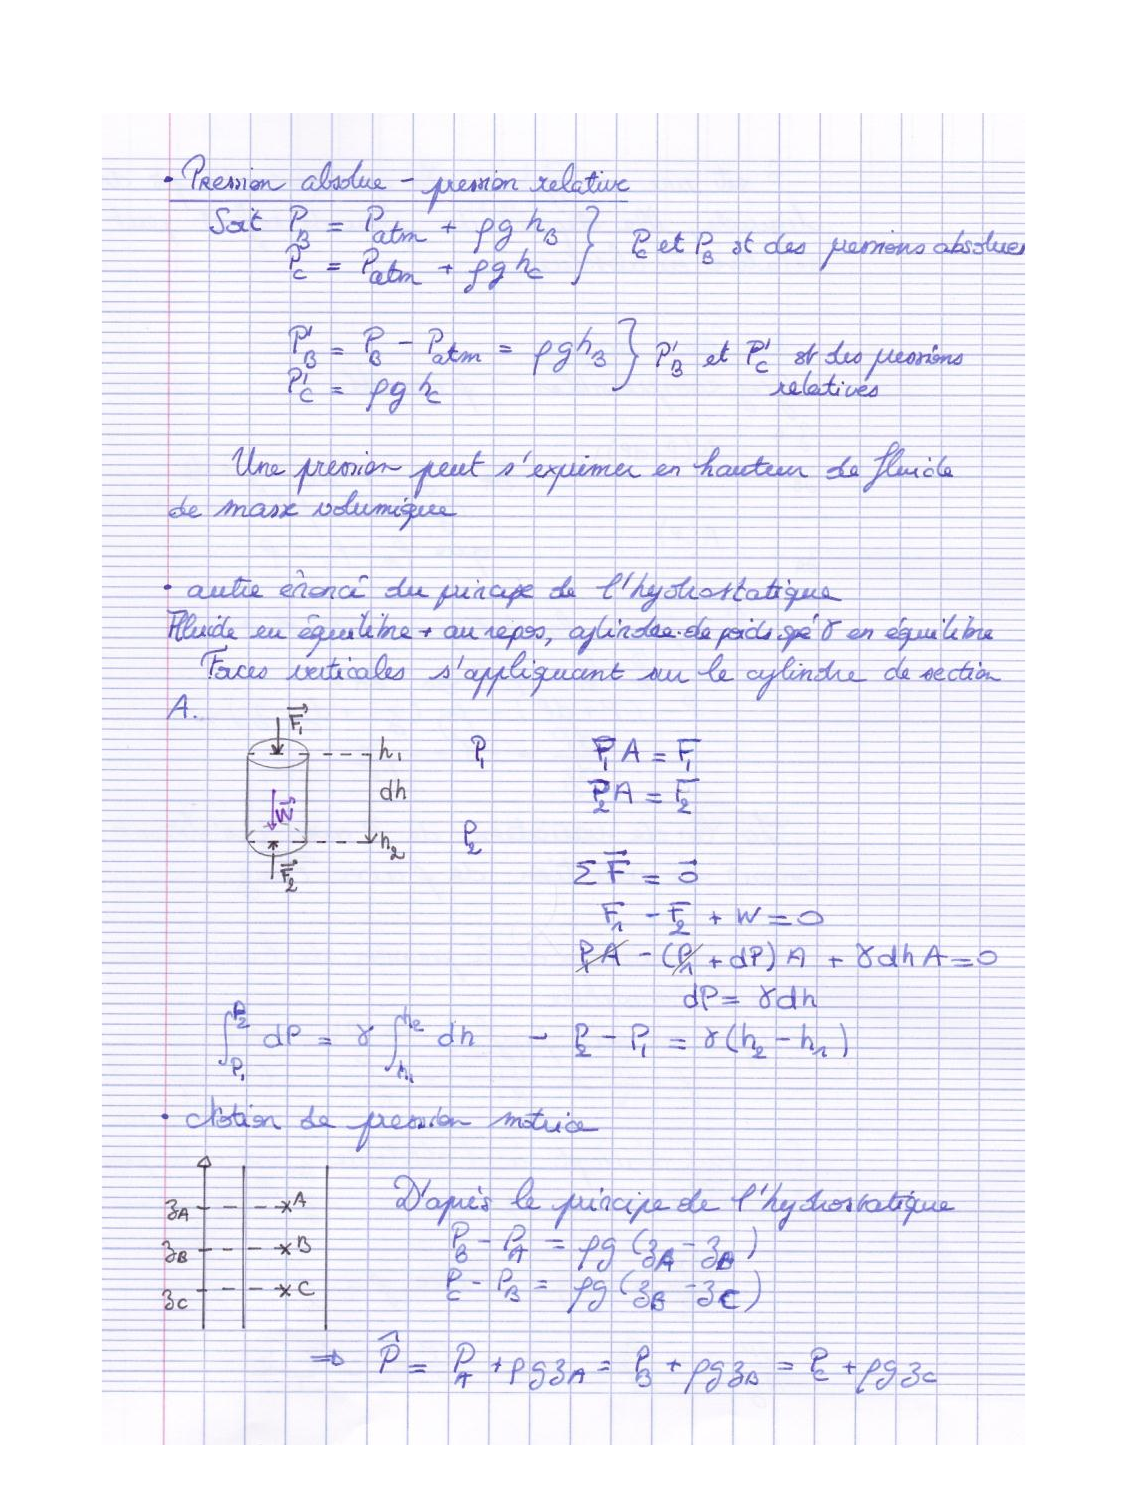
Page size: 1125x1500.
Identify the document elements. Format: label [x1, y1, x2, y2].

picture [101, 113, 1026, 1445]
